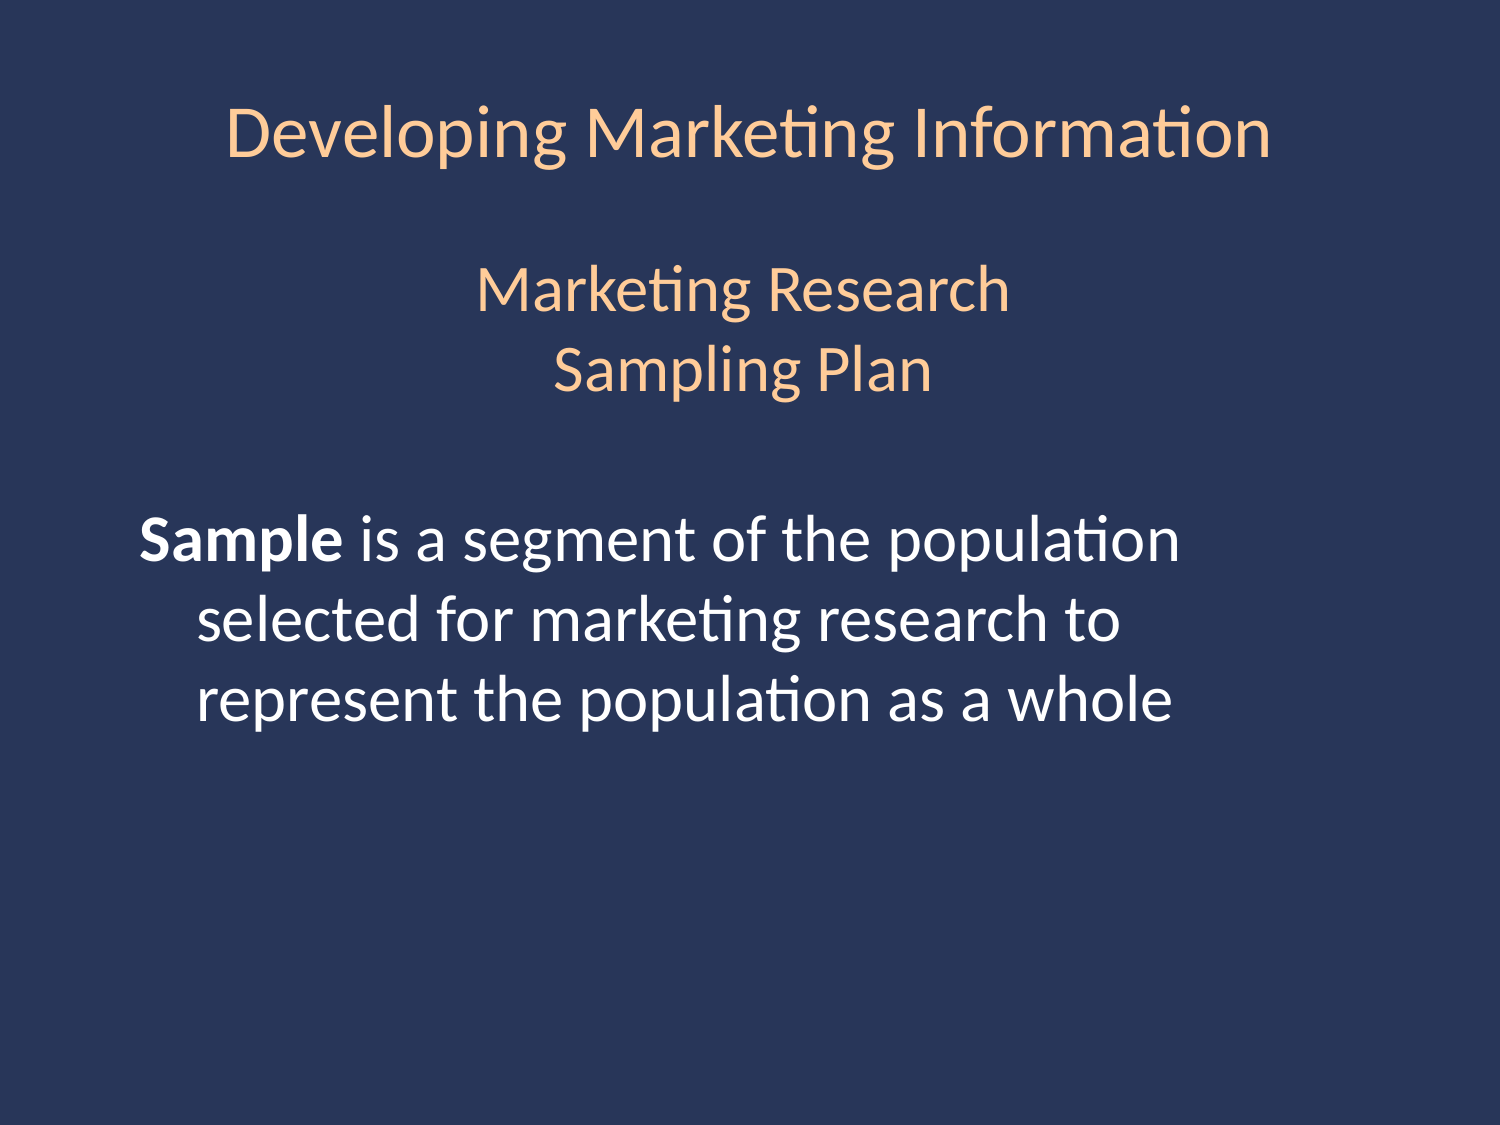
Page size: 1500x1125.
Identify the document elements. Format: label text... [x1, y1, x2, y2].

text_box Sample is a segment of the population selected for marketing research to represent the population as a whole [124, 487, 1400, 1125]
text_box Marketing Research Sampling Plan [99, 237, 1388, 300]
text_box Developing Marketing Information [112, 75, 1388, 237]
